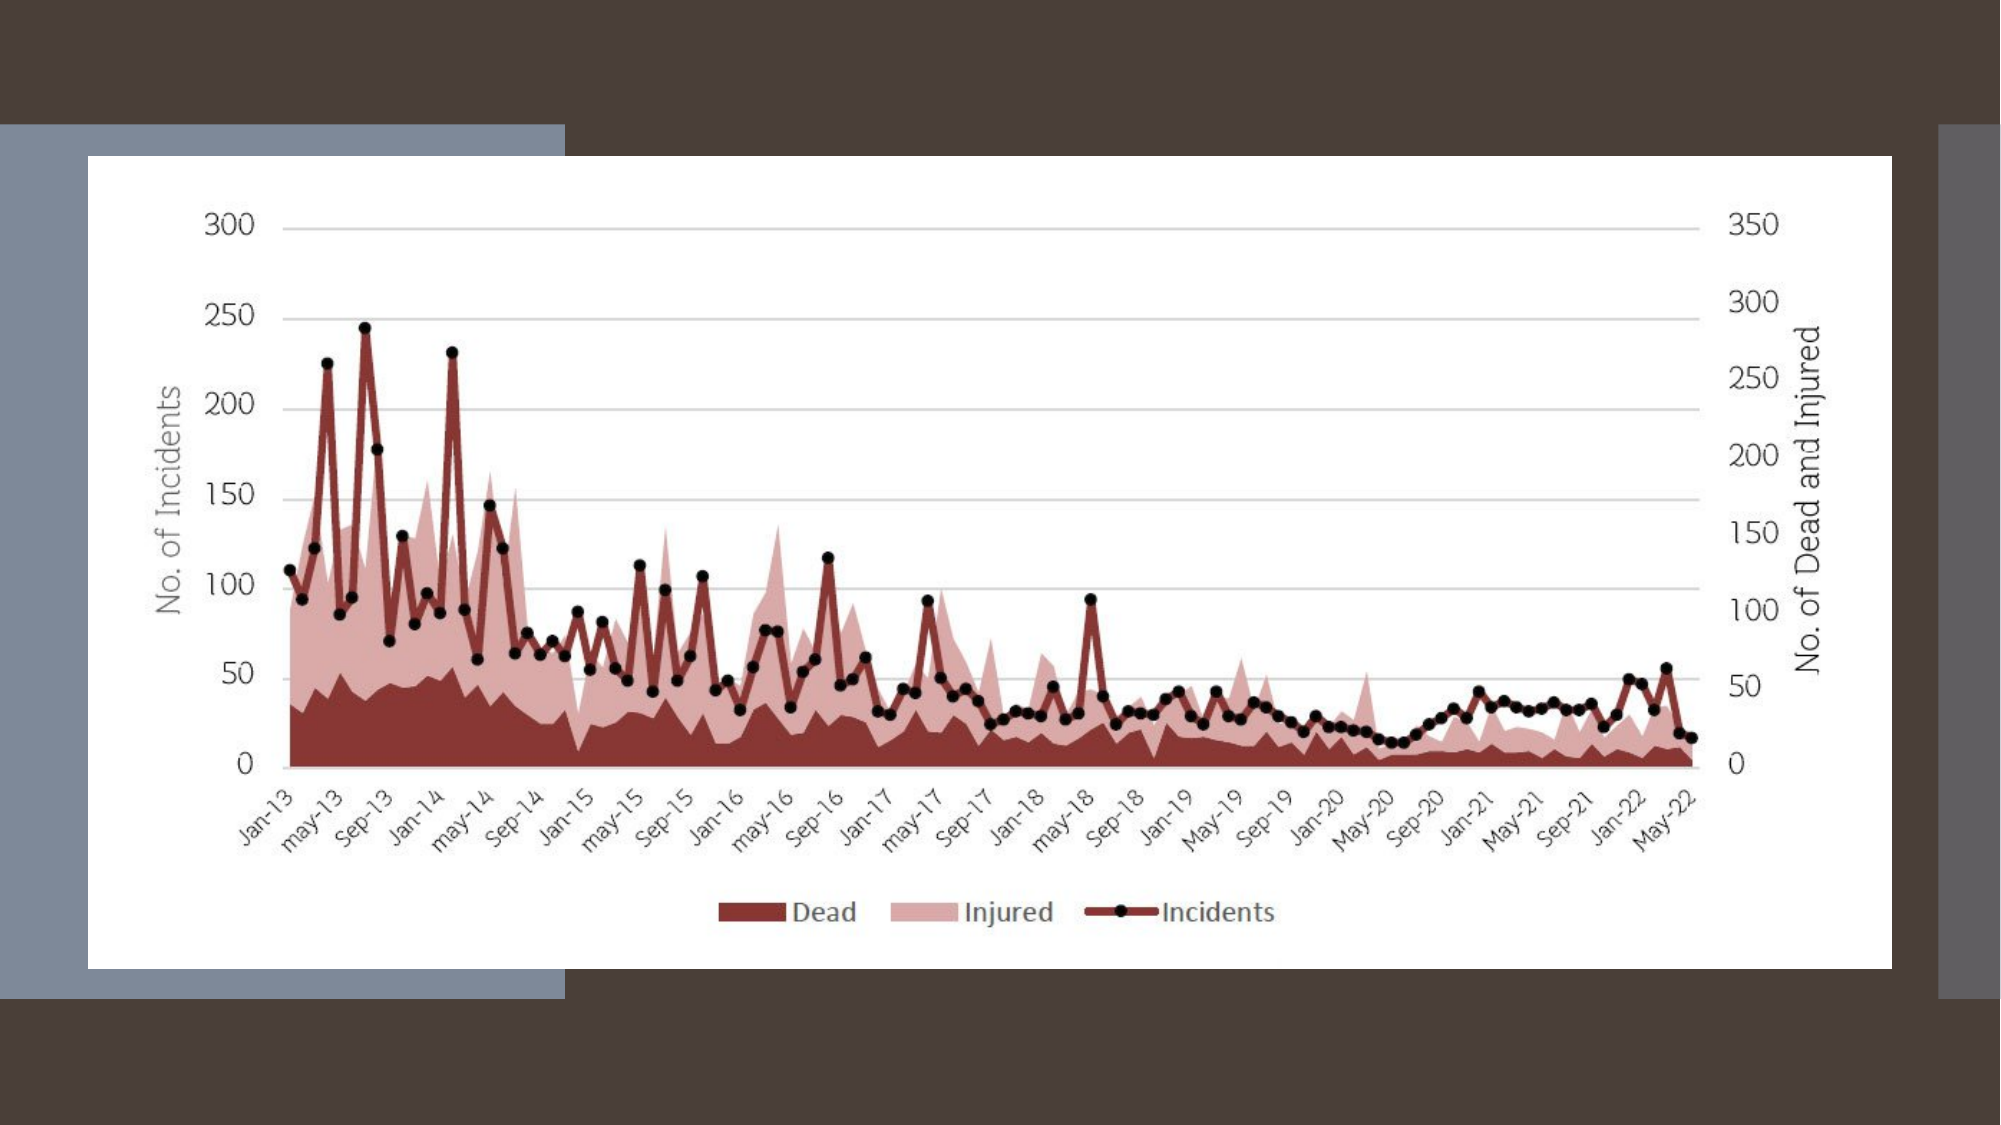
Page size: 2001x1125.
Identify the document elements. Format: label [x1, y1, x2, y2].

list [88, 155, 1893, 970]
